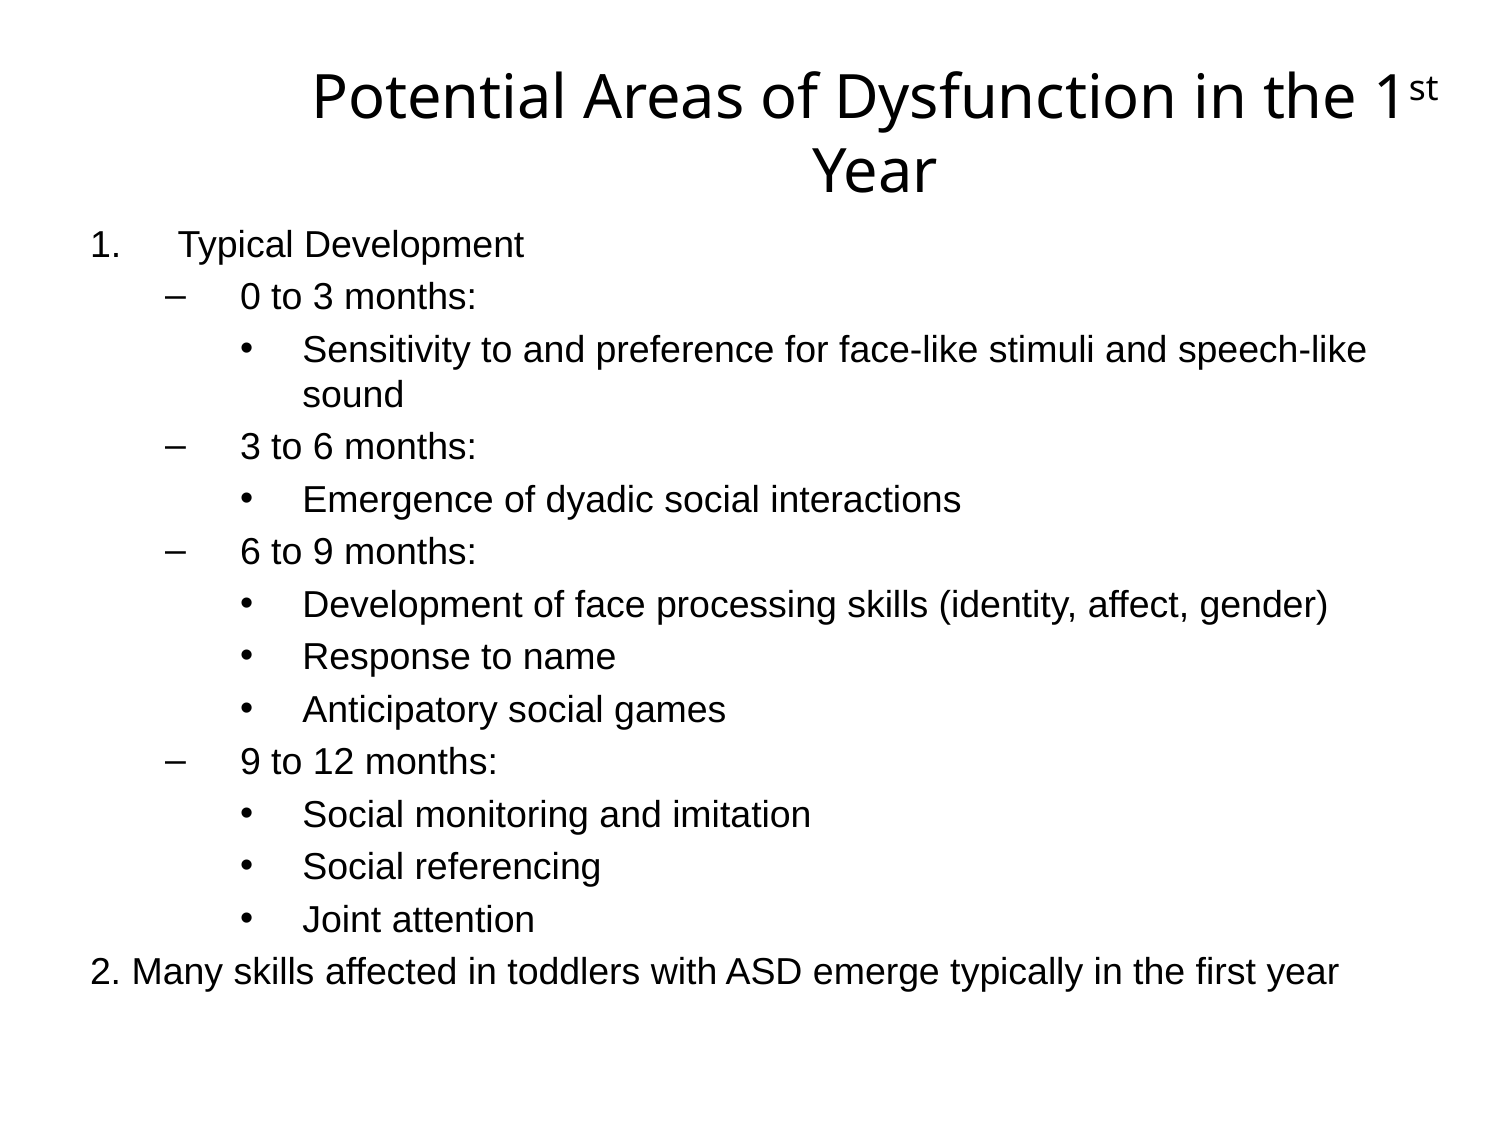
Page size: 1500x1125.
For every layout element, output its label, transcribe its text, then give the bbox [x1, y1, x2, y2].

list Typical Development 0 to 3 months: Sensitivity to and preference for face-like stimuli and speech-like sound 3 to 6 months: Emergence of dyadic social interactions 6 to 9 months: Development of face processing skills (identity, affect, gender) Response to name Anticipatory social games 9 to 12 months: Social monitoring and imitation Social referencing Joint attention 2. Many skills affected in toddlers with ASD emerge typically in the first year [75, 212, 1413, 1100]
title Potential Areas of Dysfunction in the 1st Year [249, 50, 1500, 213]
